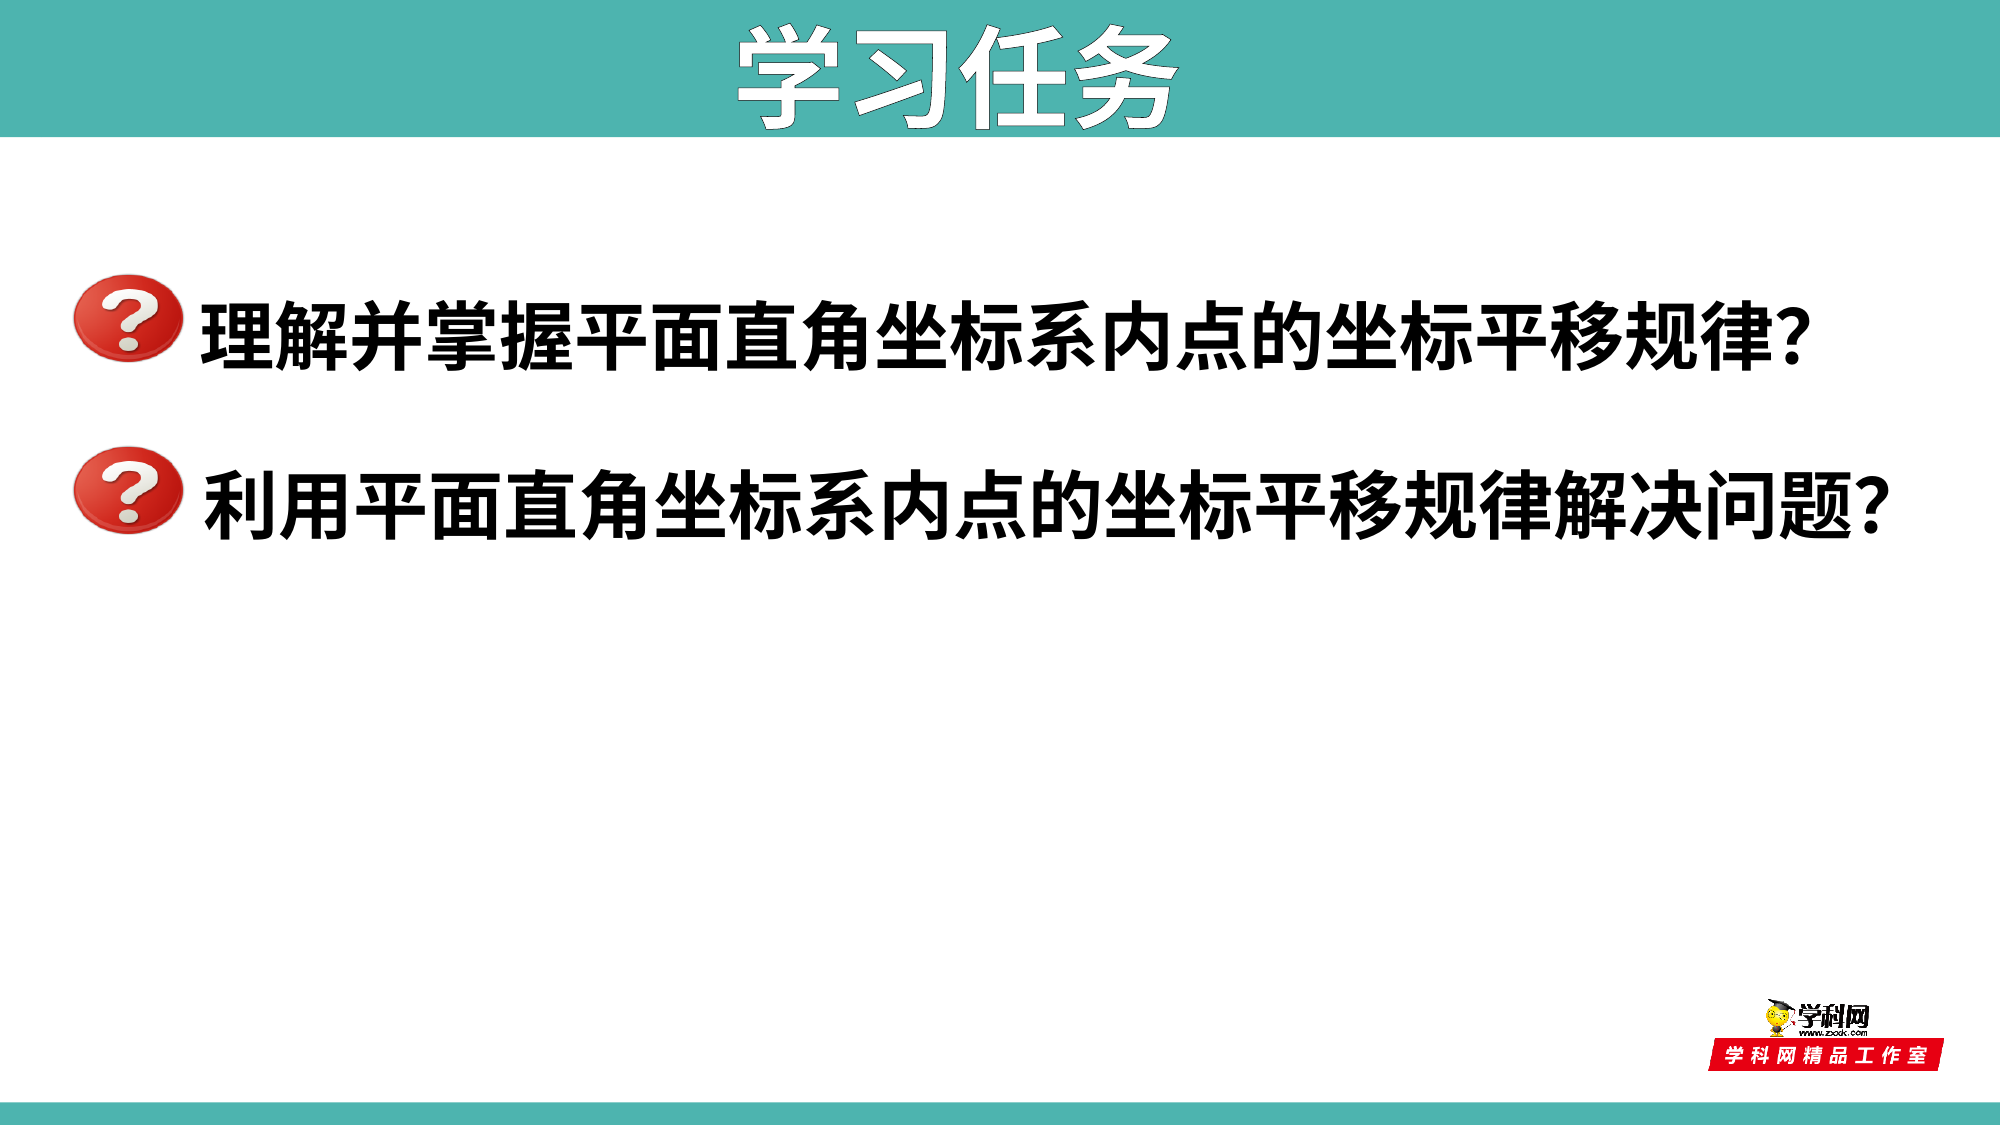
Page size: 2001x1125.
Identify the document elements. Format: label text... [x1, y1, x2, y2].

picture [68, 442, 188, 539]
text_box 学习任务 [717, 0, 1197, 150]
picture [1766, 999, 1869, 1037]
picture [68, 269, 188, 366]
text_box 利用平面直角坐标系内点的坐标平移规律解决问题？ [188, 423, 2000, 556]
picture [1708, 1038, 1944, 1071]
text_box 理解并掌握平面直角坐标系内点的坐标平移规律？ [184, 255, 1891, 388]
